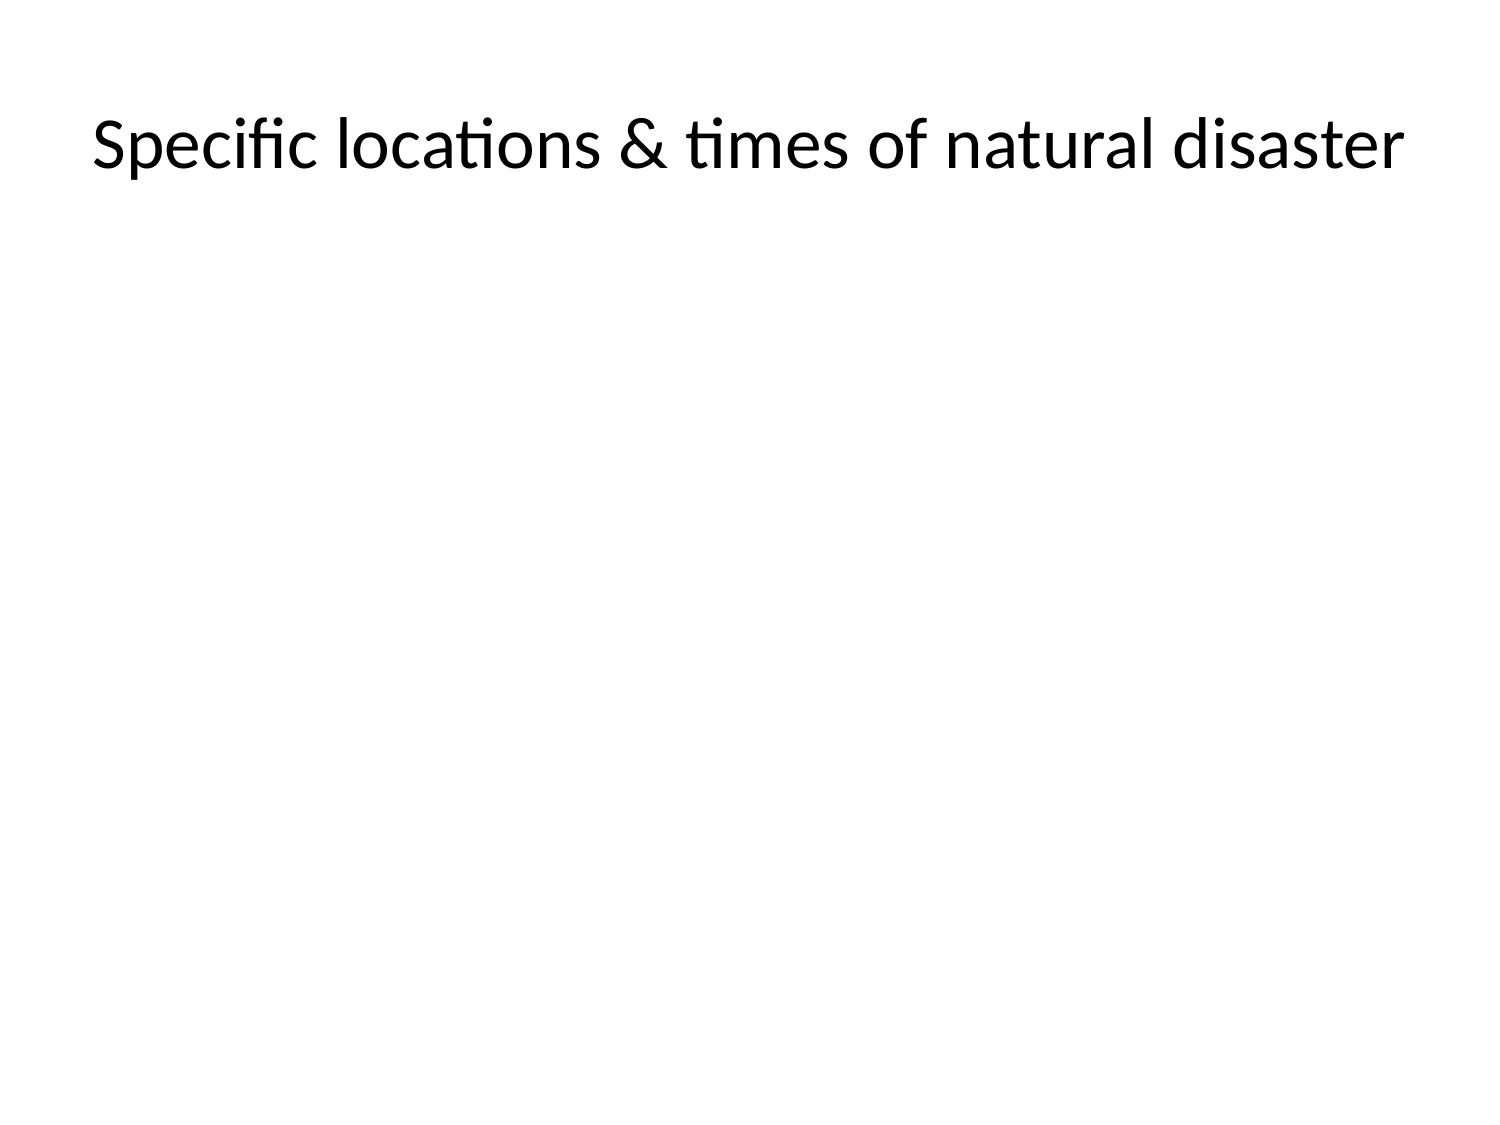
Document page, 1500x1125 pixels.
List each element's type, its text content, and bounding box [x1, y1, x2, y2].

title Specific locations & times of natural disaster [75, 45, 1425, 233]
